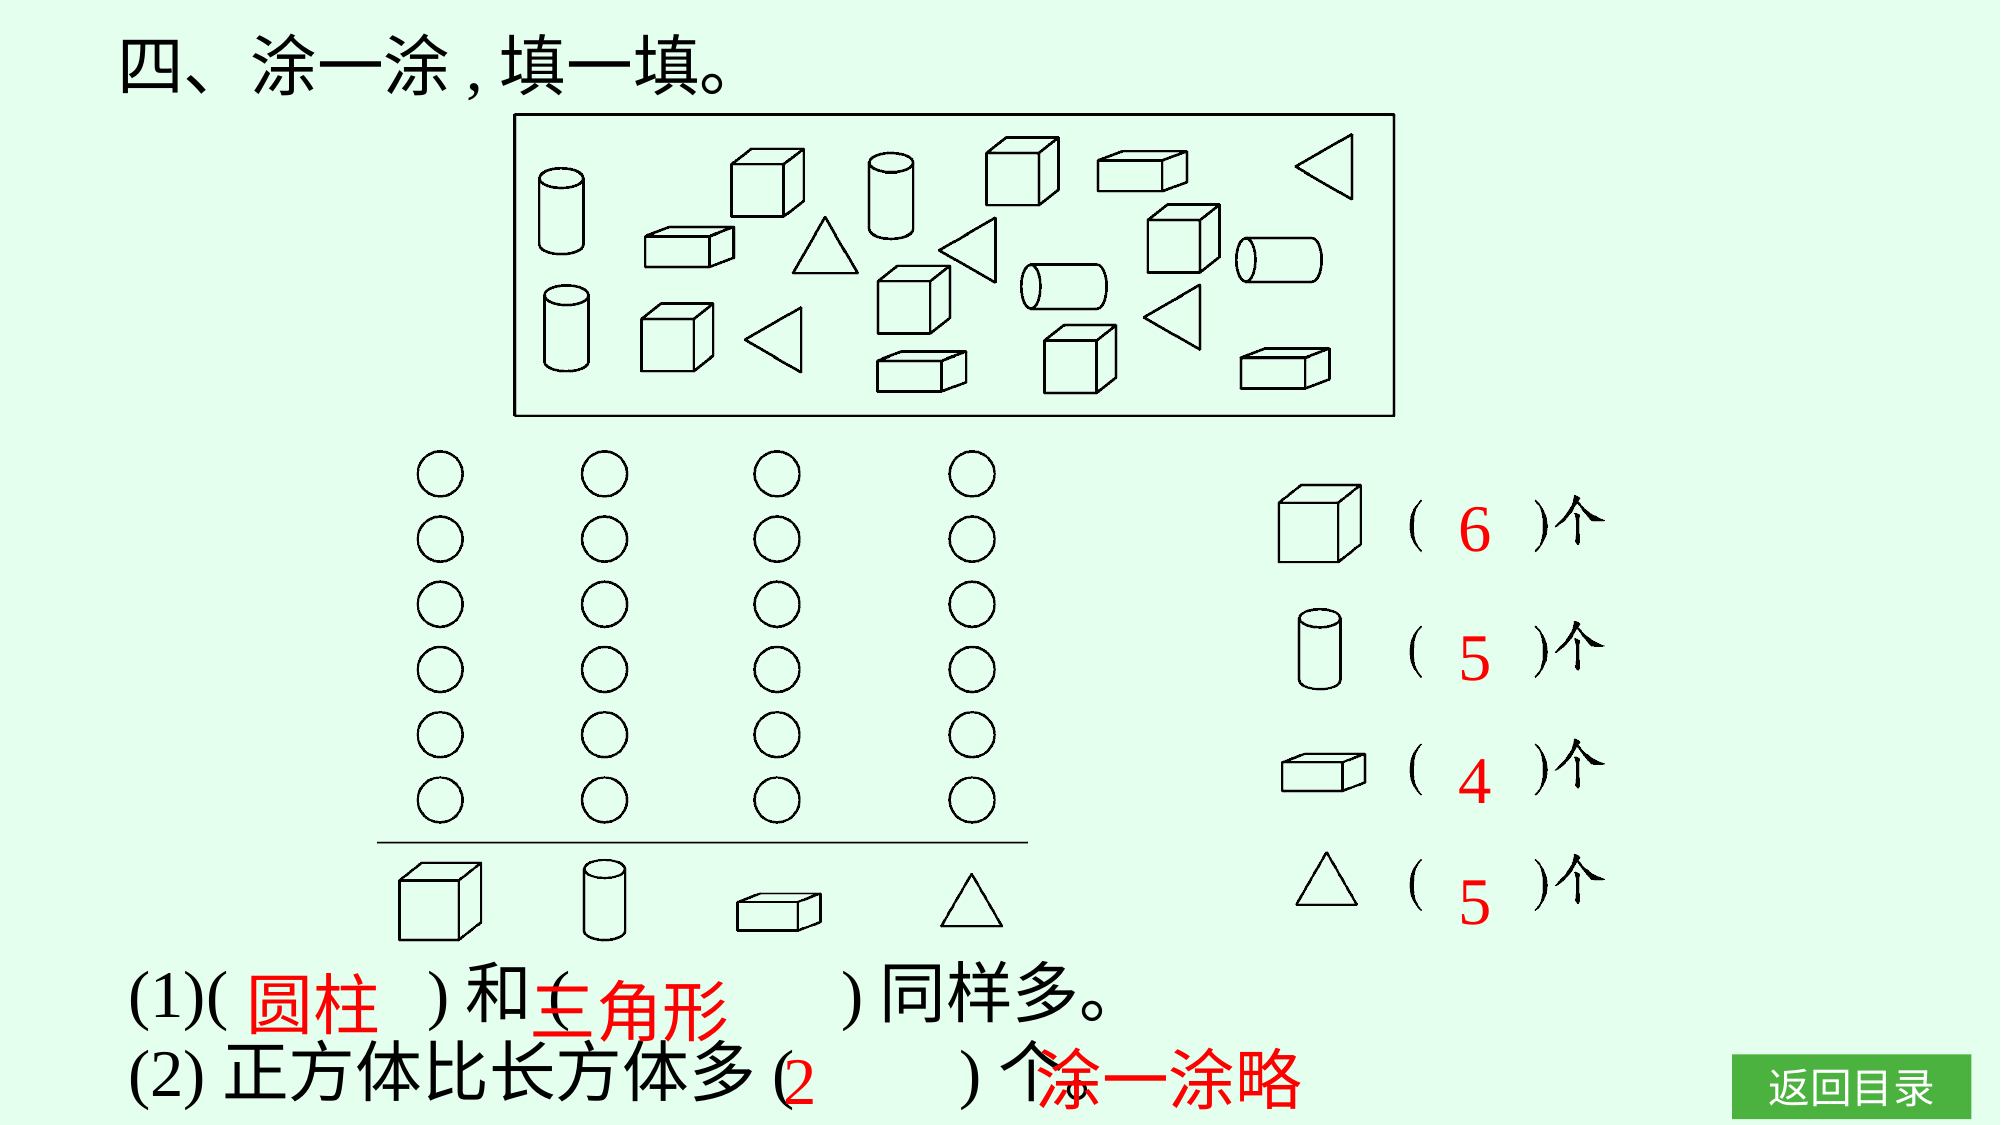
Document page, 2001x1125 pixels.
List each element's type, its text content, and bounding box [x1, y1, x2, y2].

text_box 三角形 [514, 946, 745, 1057]
text_box 2 [768, 1014, 833, 1125]
text_box 圆柱 [232, 939, 396, 1050]
text_box (1)( )和( )同样多。 (2)正方体比长方体多( )个。 [113, 942, 1887, 1118]
text_box 涂一涂略 [1020, 1014, 1318, 1125]
picture [513, 112, 1396, 419]
picture [377, 448, 1606, 943]
text_box 四、涂一涂,填一填。 [102, 0, 797, 111]
